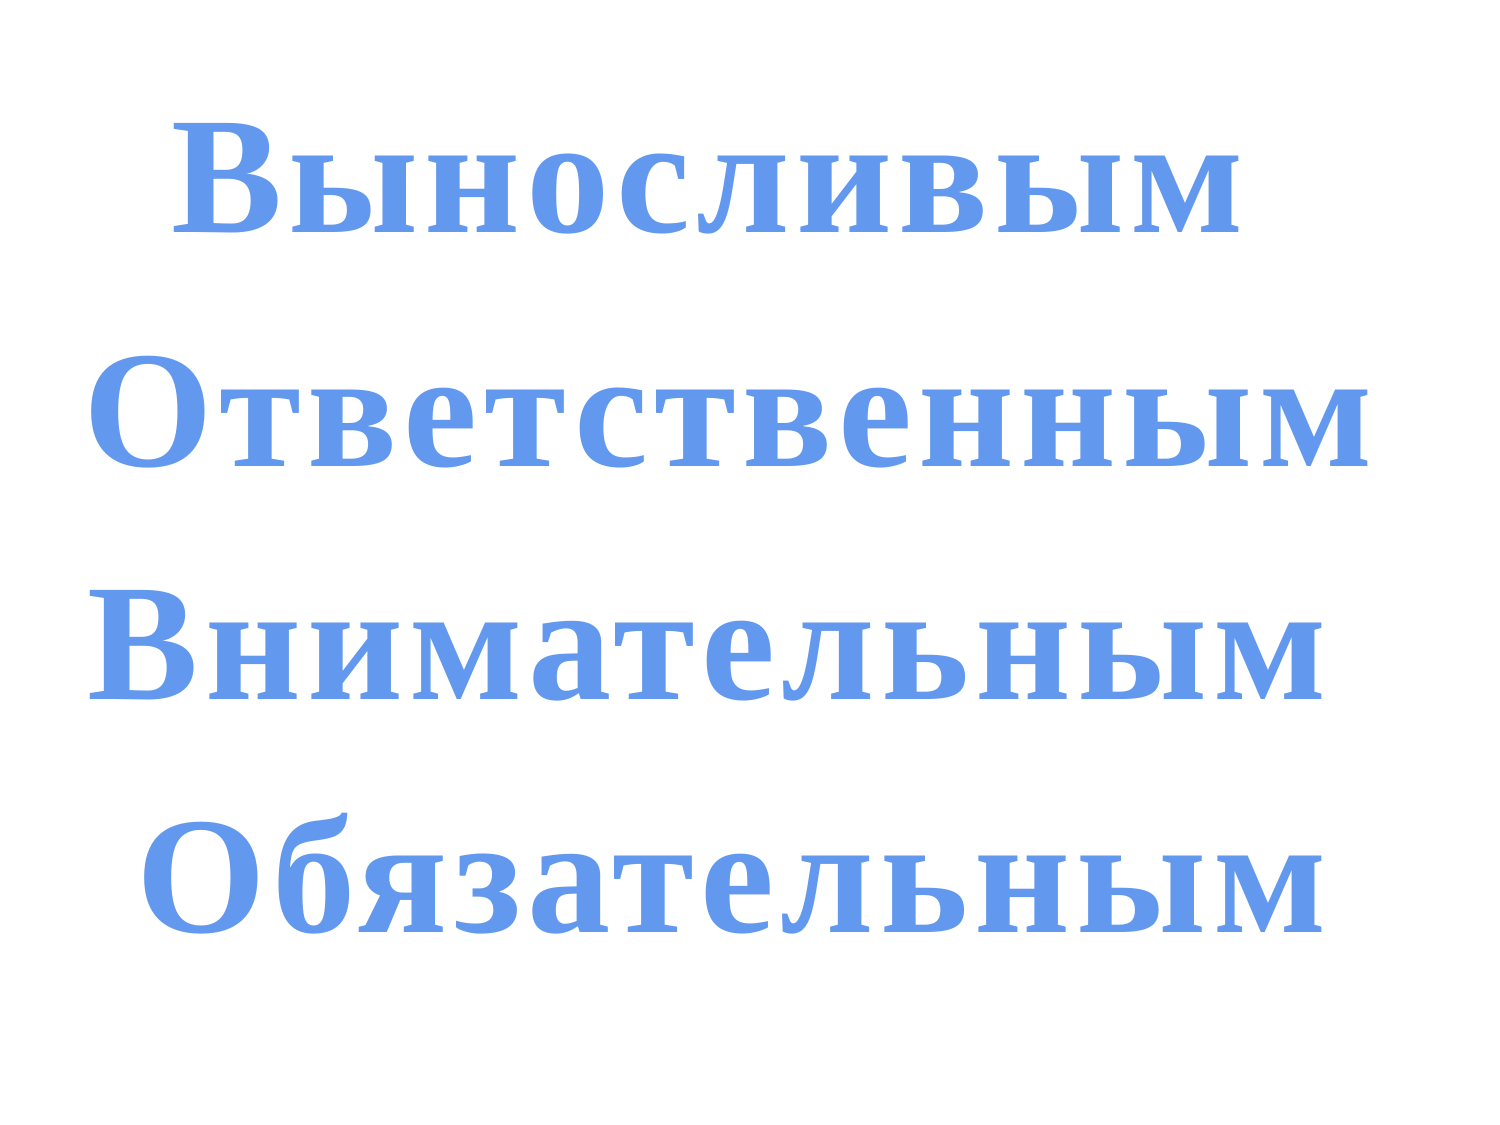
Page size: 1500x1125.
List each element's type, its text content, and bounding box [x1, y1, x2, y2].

subtitle Выносливым Ответственным Внимательным Обязательным [58, 58, 1407, 973]
